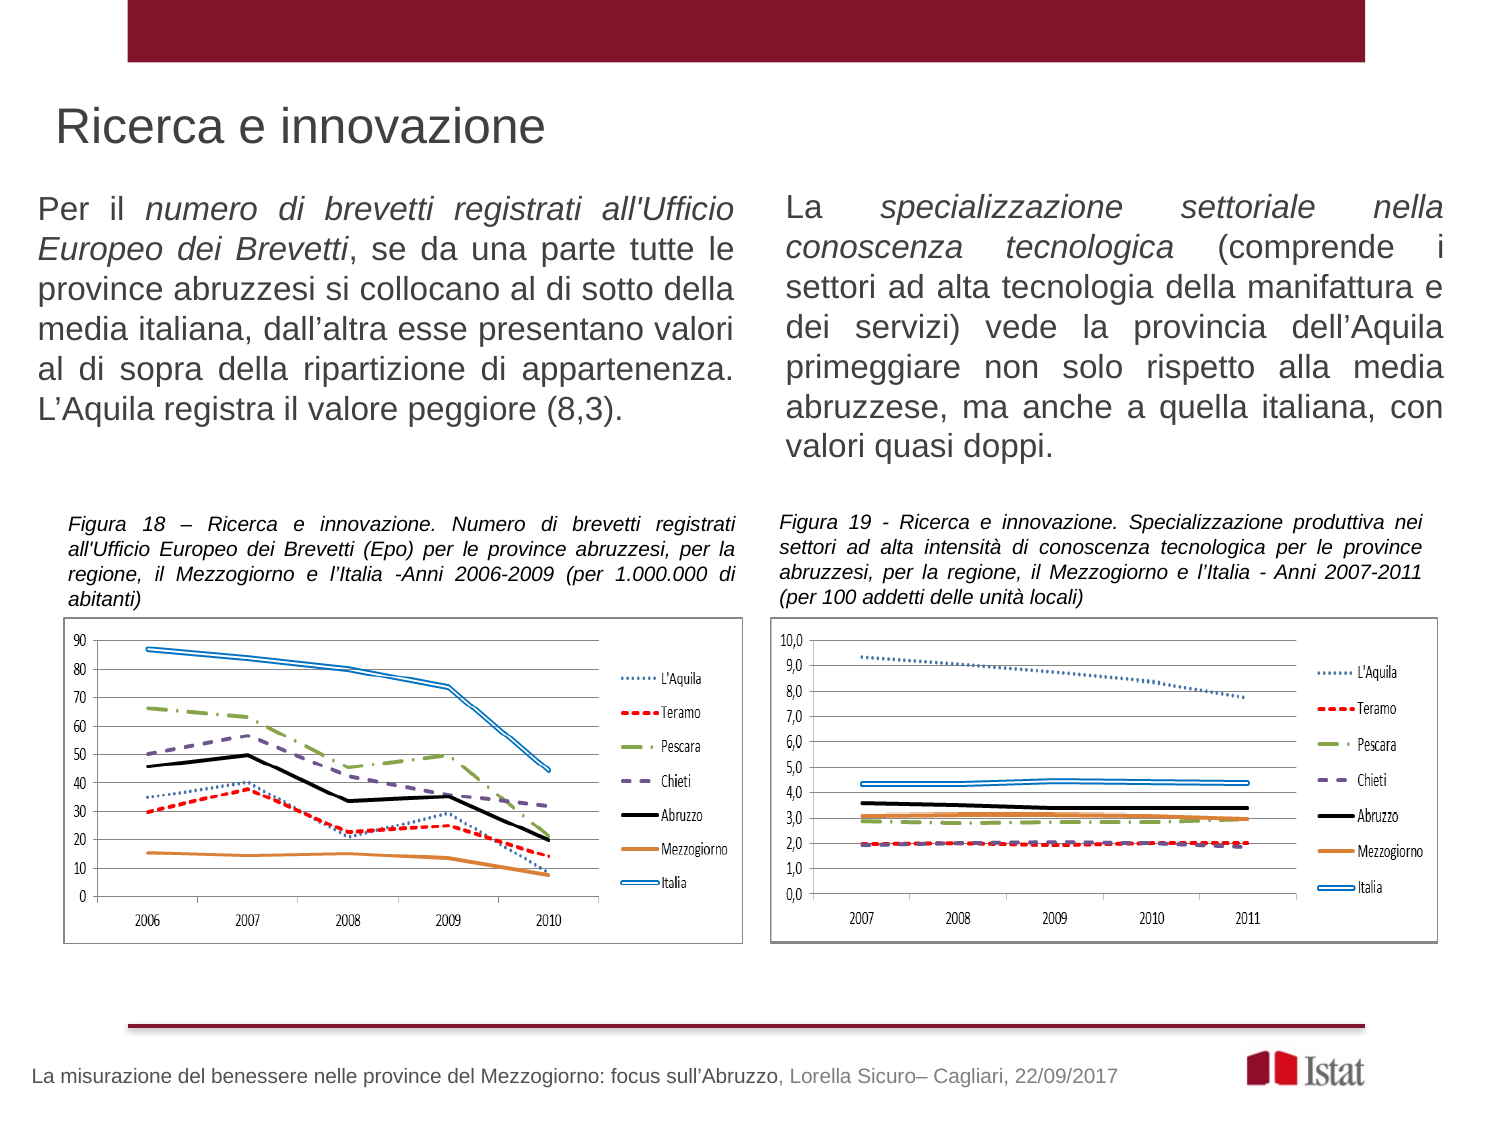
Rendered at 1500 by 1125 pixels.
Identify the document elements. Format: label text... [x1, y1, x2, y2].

text_box Per il numero di brevetti registrati all'Ufficio Europeo dei Brevetti, se da una parte tutte le province abruzzesi si collocano al di sotto della media italiana, dall’altra esse presentano valori al di sopra della ripartizione di appartenenza. L’Aquila registra il valore peggiore (8,3). [22, 179, 750, 435]
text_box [53, 503, 751, 944]
text_box La specializzazione settoriale nella conoscenza tecnologica (comprende i settori ad alta tecnologia della manifattura e dei servizi) vede la provincia dell’Aquila primeggiare non solo rispetto alla media abruzzese, ma anche a quella italiana, con valori quasi doppi. [770, 177, 1460, 472]
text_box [764, 501, 1438, 944]
text_box La misurazione del benessere nelle province del Mezzogiorno: focus sull’Abruzzo, Lorella Sicuro– Cagliari, 22/09/2017 [16, 1055, 1234, 1096]
text_box Ricerca e innovazione [40, 85, 1277, 161]
picture [1239, 1040, 1373, 1097]
